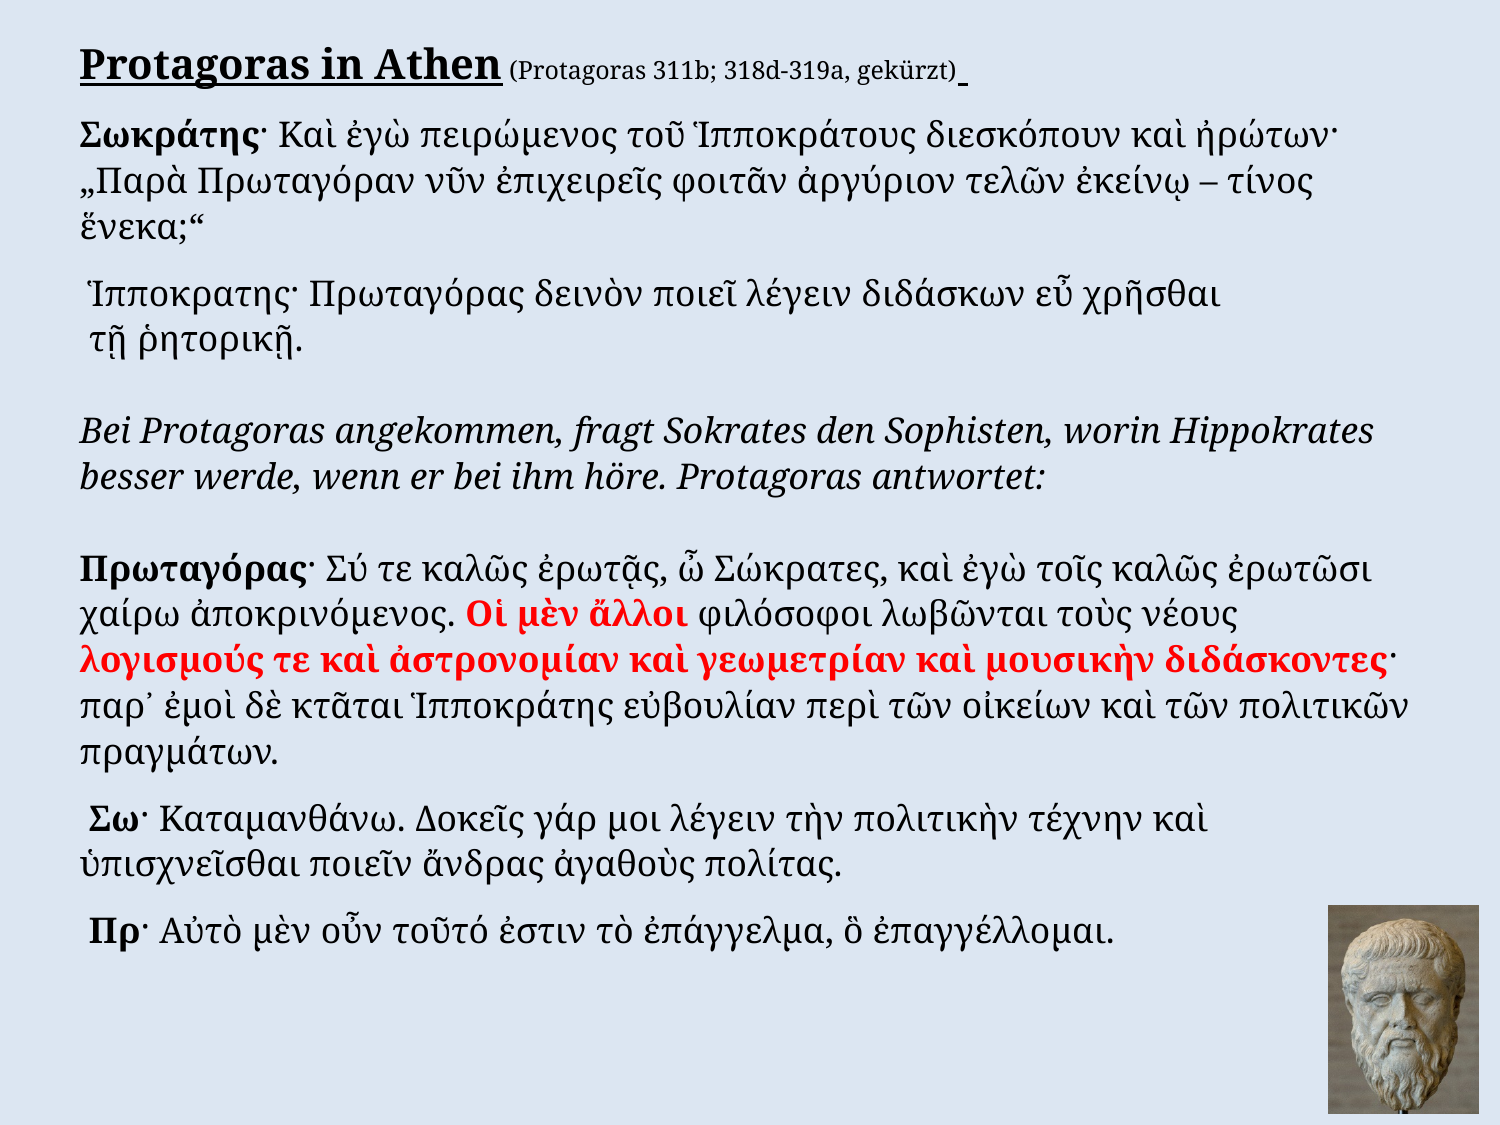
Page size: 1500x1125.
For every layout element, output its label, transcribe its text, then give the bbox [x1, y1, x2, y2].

picture [1328, 904, 1479, 1114]
text_box Protagoras in Athen (Protagoras 311b; 318d-319a, gekürzt) Σωκράτης· Καὶ ἐγὼ πειρώμενος τοῦ Ἱπποκράτους διεσκόπουν καὶ ἠρώτων· „Παρὰ Πρωταγόραν νῦν ἐπιχειρεῖς φοιτᾶν ἀργύριον τελῶν ἐκείνῳ – τίνος ἕνεκα;“ Ἱπποκρατης· Πρωταγόρας δεινὸν ποιεῖ λέγειν διδάσκων εὖ χρῆσθαι τῇ ῥητορικῇ. Bei Protagoras angekommen, fragt Sokrates den Sophisten, worin Hippokrates besser werde, wenn er bei ihm höre. Protagoras antwortet: Πρωταγόρας· Σύ τε καλῶς ἐρωτᾷς, ὦ Σώκρατες, καὶ ἐγὼ τοῖς καλῶς ἐρωτῶσι χαίρω ἀποκρινόμενος. Οἱ μὲν ἄλλοι φιλόσοφοι λωβῶνται τοὺς νέους λογισμούς τε καὶ ἀστρονομίαν καὶ γεωμετρίαν καὶ μουσικὴν διδάσκοντες· παρ᾿ ἐμοὶ δὲ κτᾶται Ἱπποκράτης εὐβουλίαν περὶ τῶν οἰκείων καὶ τῶν πολιτικῶν πραγμάτων. Σω· Καταμανθάνω. Δοκεῖς γάρ μοι λέγειν τὴν πολιτικὴν τέχνην καὶ ὑπισχνεῖσθαι ποιεῖν ἄνδρας ἀγαθοὺς πολίτας. Πρ· Αὐτὸ μὲν οὖν τοῦτό ἐστιν τὸ ἐπάγγελμα, ὃ ἐπαγγέλλομαι. [64, 30, 1436, 958]
